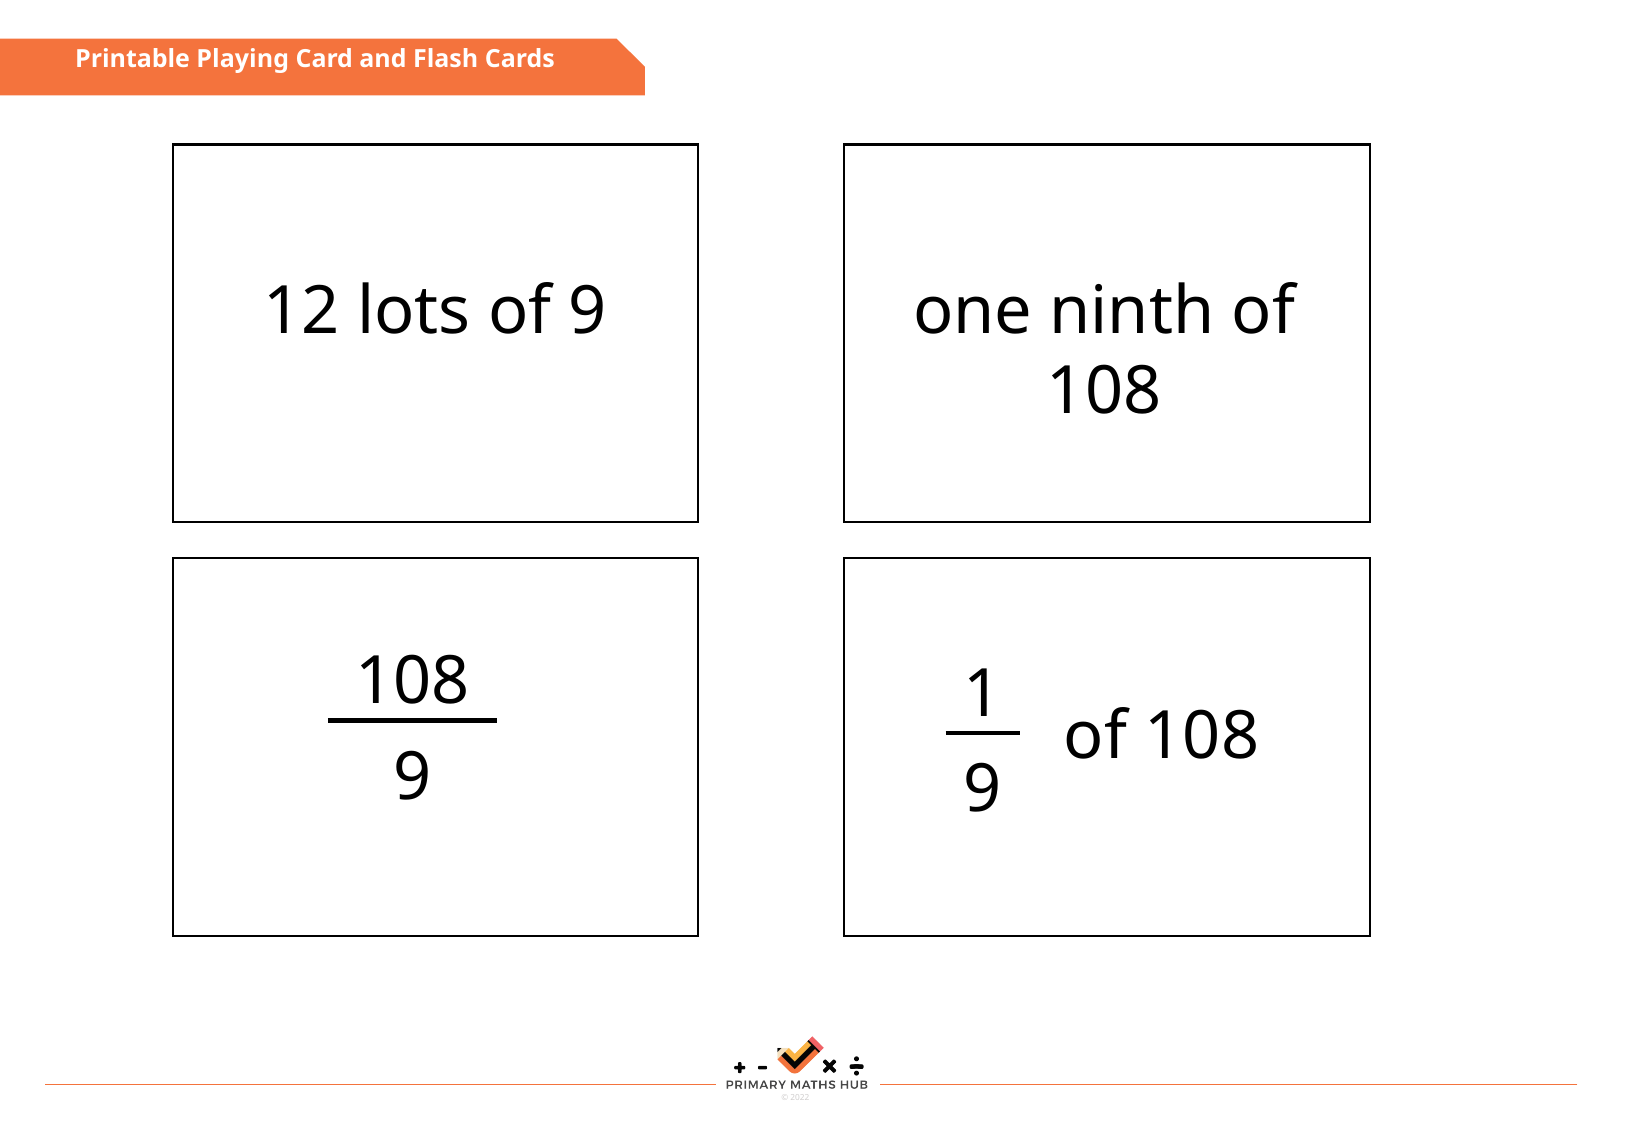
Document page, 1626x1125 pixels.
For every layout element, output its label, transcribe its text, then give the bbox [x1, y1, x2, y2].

text_box [843, 557, 1371, 937]
text_box [172, 557, 699, 937]
text_box of 108 [1026, 684, 1298, 780]
text_box Printable Playing Card and Flash Cards [0, 37, 646, 97]
picture [722, 1034, 872, 1094]
text_box one ninth of 108 [879, 259, 1329, 435]
text_box [843, 143, 1371, 523]
table_header 1 [946, 638, 1020, 731]
table_cell 9 [328, 723, 497, 815]
text_box [172, 355, 699, 523]
table_header 108 [328, 625, 497, 718]
text_box 12 lots of 9 [172, 259, 699, 355]
text_box © 2022 [720, 1084, 870, 1110]
text_box [172, 143, 699, 259]
table_cell 9 [946, 735, 1020, 828]
